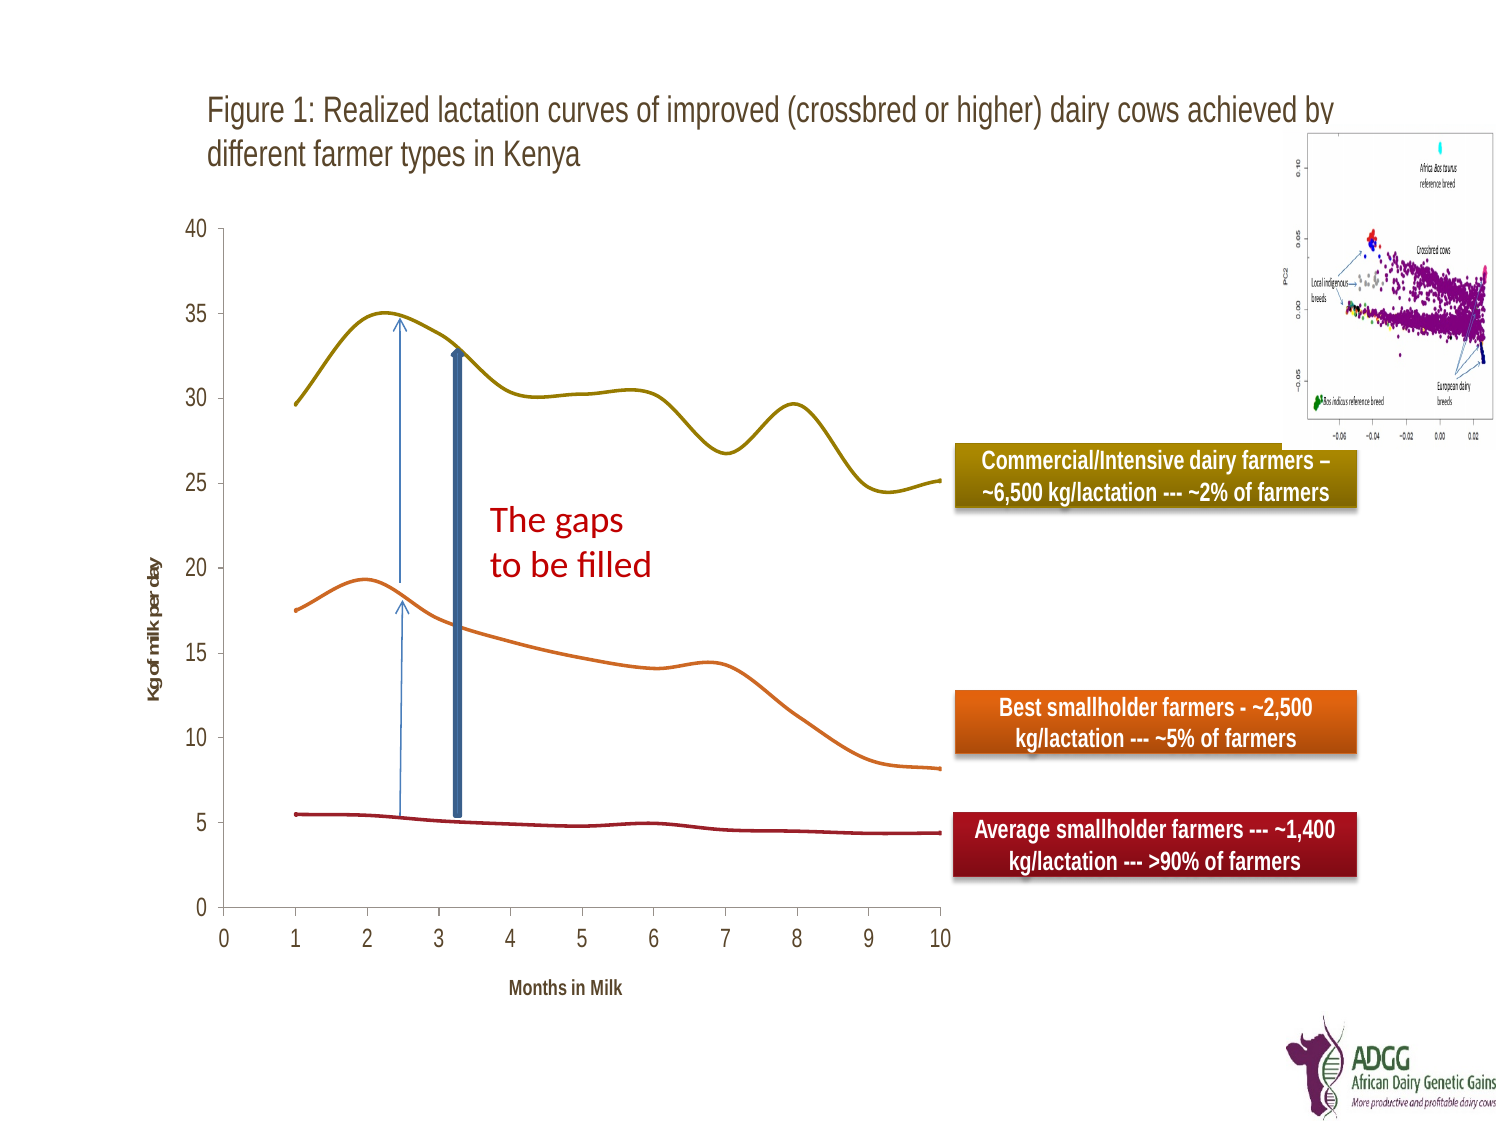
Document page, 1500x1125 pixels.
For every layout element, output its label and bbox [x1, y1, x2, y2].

picture [124, 74, 1496, 1121]
text_box [399, 599, 403, 817]
